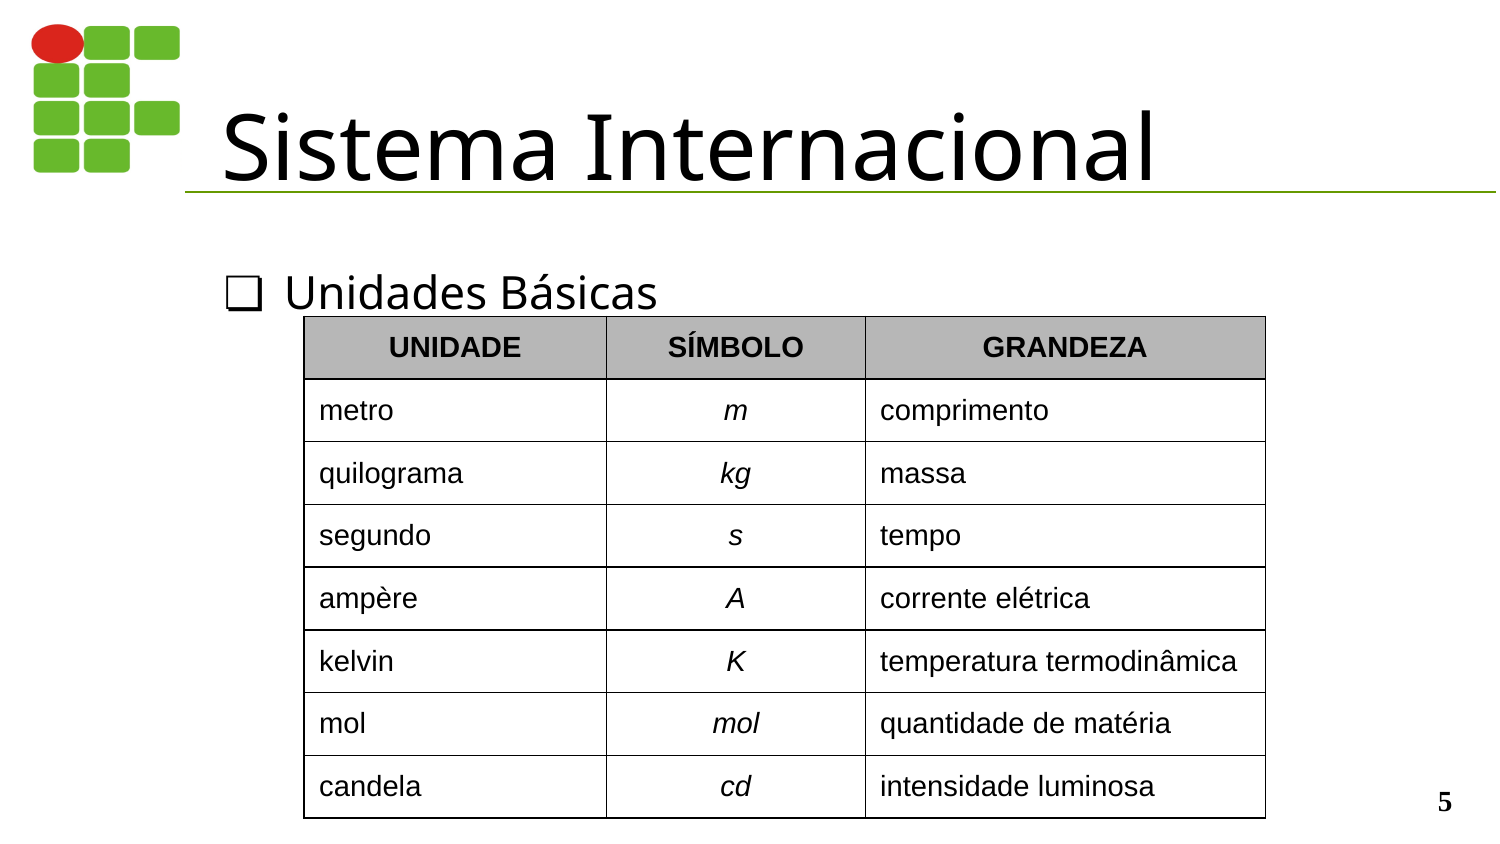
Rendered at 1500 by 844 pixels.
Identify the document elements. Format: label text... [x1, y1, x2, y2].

picture [29, 23, 182, 174]
table_header SÍMBOLO [607, 317, 865, 378]
table_cell mol [607, 693, 865, 755]
table_cell kg [607, 442, 865, 504]
table_cell K [607, 631, 865, 692]
title Sistema Internacional [206, 26, 1468, 207]
table_cell intensidade luminosa [866, 756, 1265, 817]
text_box ‹#› [1155, 768, 1468, 825]
table_cell s [607, 505, 865, 566]
table_cell mol [305, 693, 606, 755]
table_cell cd [607, 756, 865, 817]
table_cell corrente elétrica [866, 568, 1265, 629]
table_header GRANDEZA [866, 317, 1265, 378]
table_cell massa [866, 442, 1265, 504]
table_cell metro [305, 380, 606, 441]
list Unidades Básicas [193, 248, 1469, 328]
table_cell temperatura termodinâmica [866, 631, 1265, 692]
table_cell candela [305, 756, 606, 817]
table_cell comprimento [866, 380, 1265, 441]
table_cell m [607, 380, 865, 441]
table_cell quantidade de matéria [866, 693, 1265, 755]
table_cell tempo [866, 505, 1265, 566]
table_header UNIDADE [305, 317, 606, 378]
table_cell kelvin [305, 631, 606, 692]
table_cell quilograma [305, 442, 606, 504]
table_cell ampère [305, 568, 606, 629]
table_cell segundo [305, 505, 606, 566]
table_cell A [607, 568, 865, 629]
